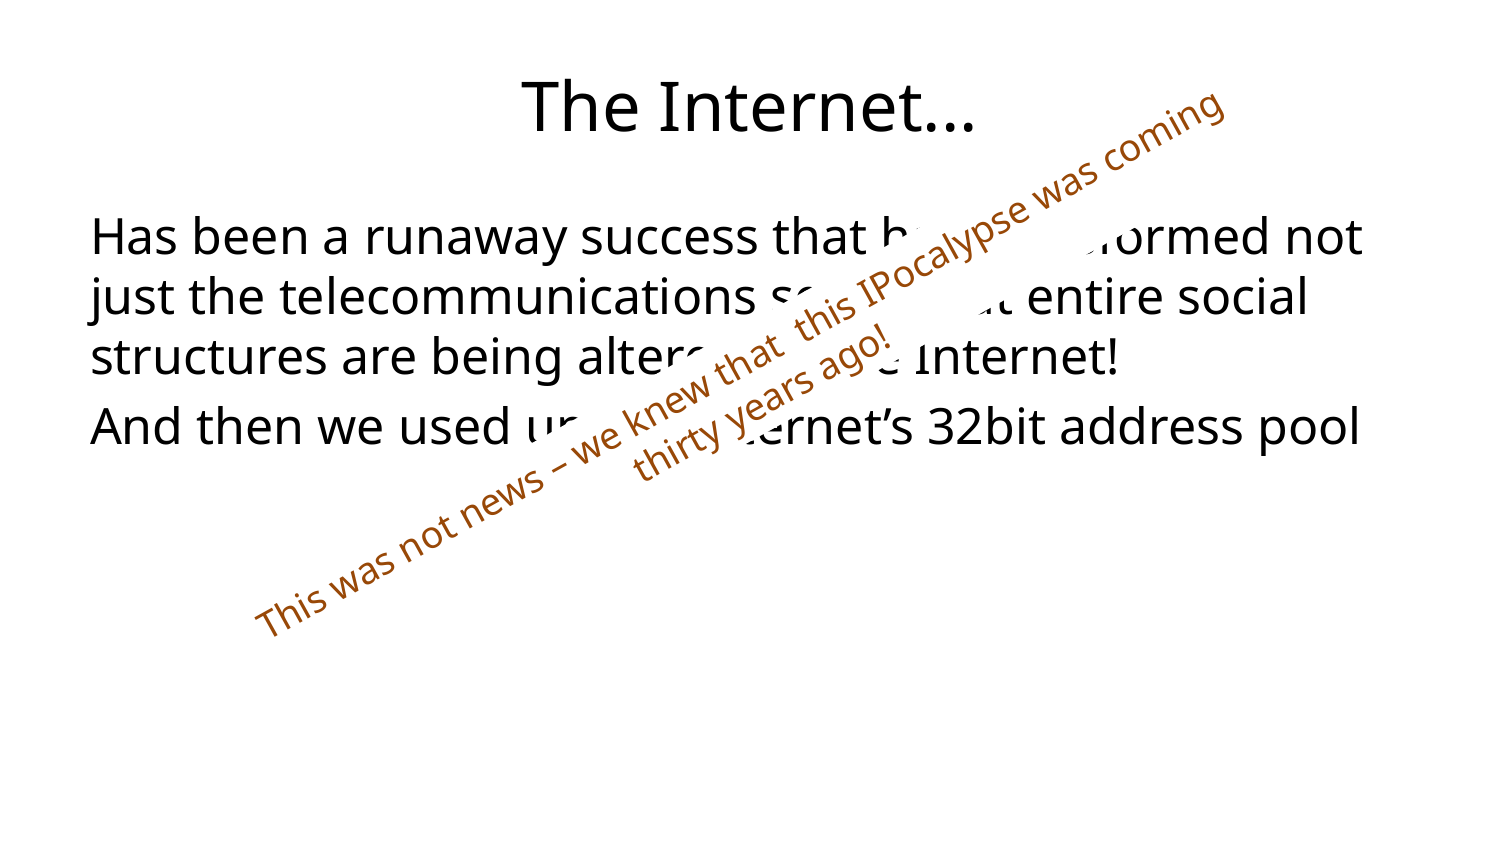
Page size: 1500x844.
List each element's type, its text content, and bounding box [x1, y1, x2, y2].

text_box This was not news – we knew that this IPocalypse was coming thirty years ago! [207, 48, 1292, 715]
title The Internet... [75, 33, 1425, 175]
list Has been a runaway success that has transformed not just the telecommunications sector, but entire social structures are being altered by the Internet! And then we used up the Internet’s 32bit address pool [75, 196, 1425, 754]
